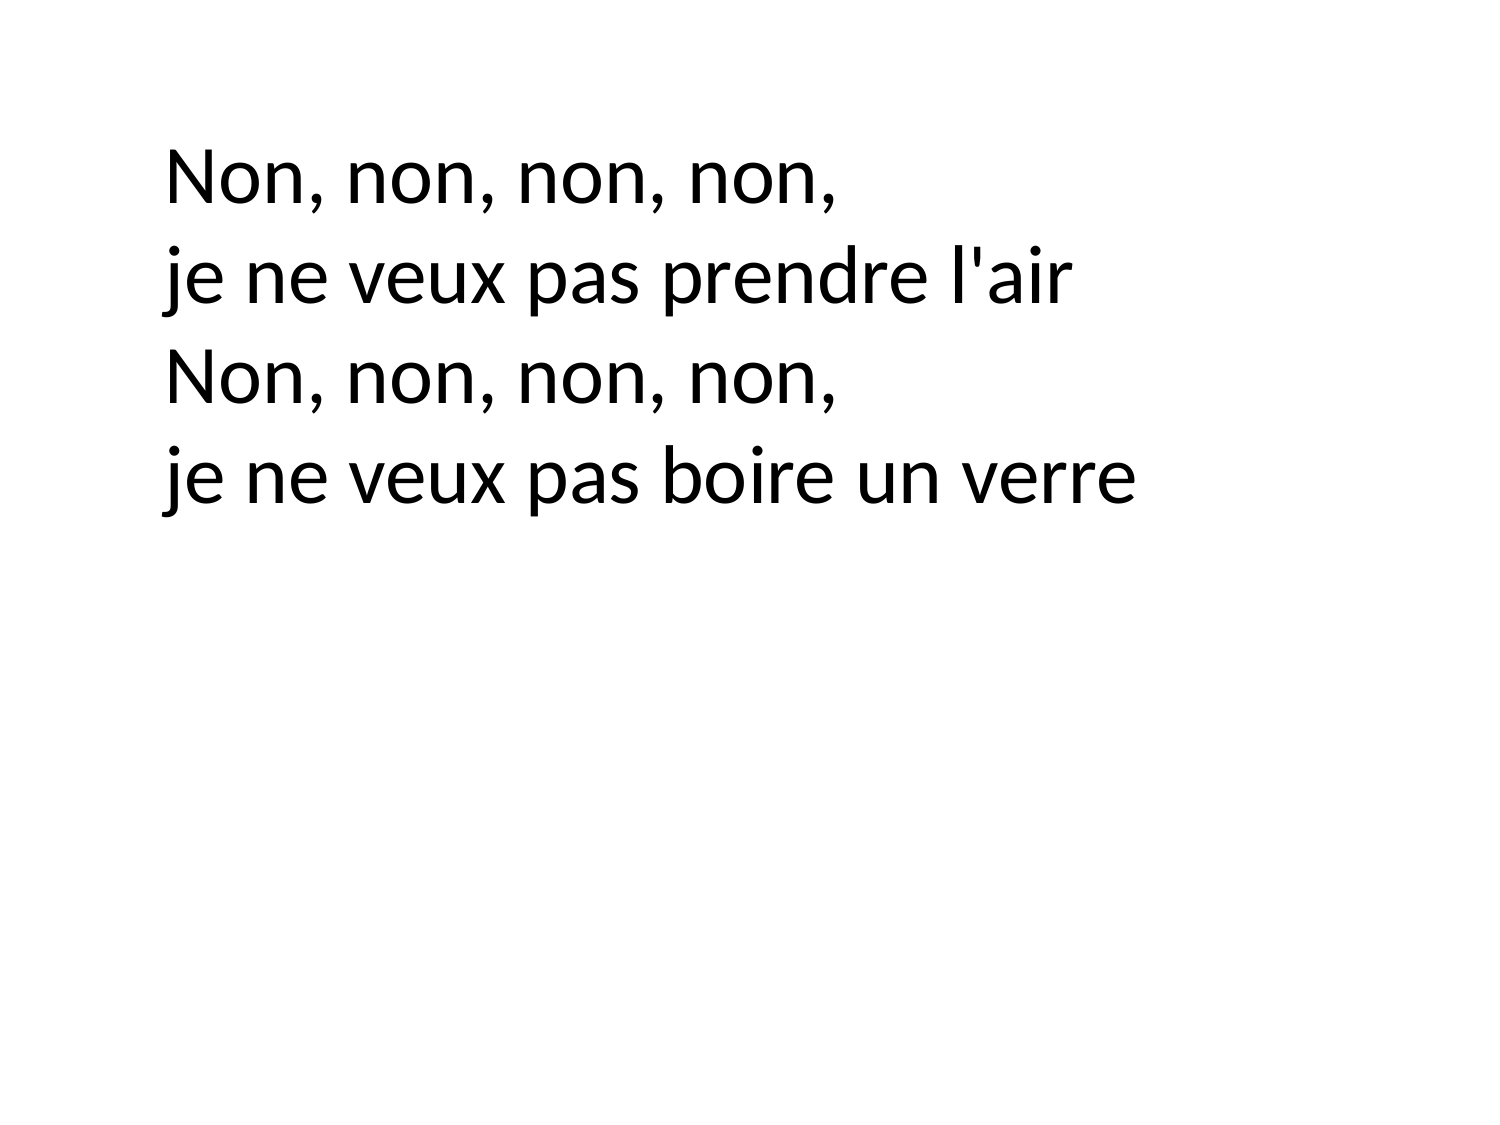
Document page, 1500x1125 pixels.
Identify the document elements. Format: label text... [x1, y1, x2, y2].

text_box Non, non, non, non, je ne veux pas prendre l'air Non, non, non, non, je ne veux pas boire un verre [150, 112, 1463, 528]
